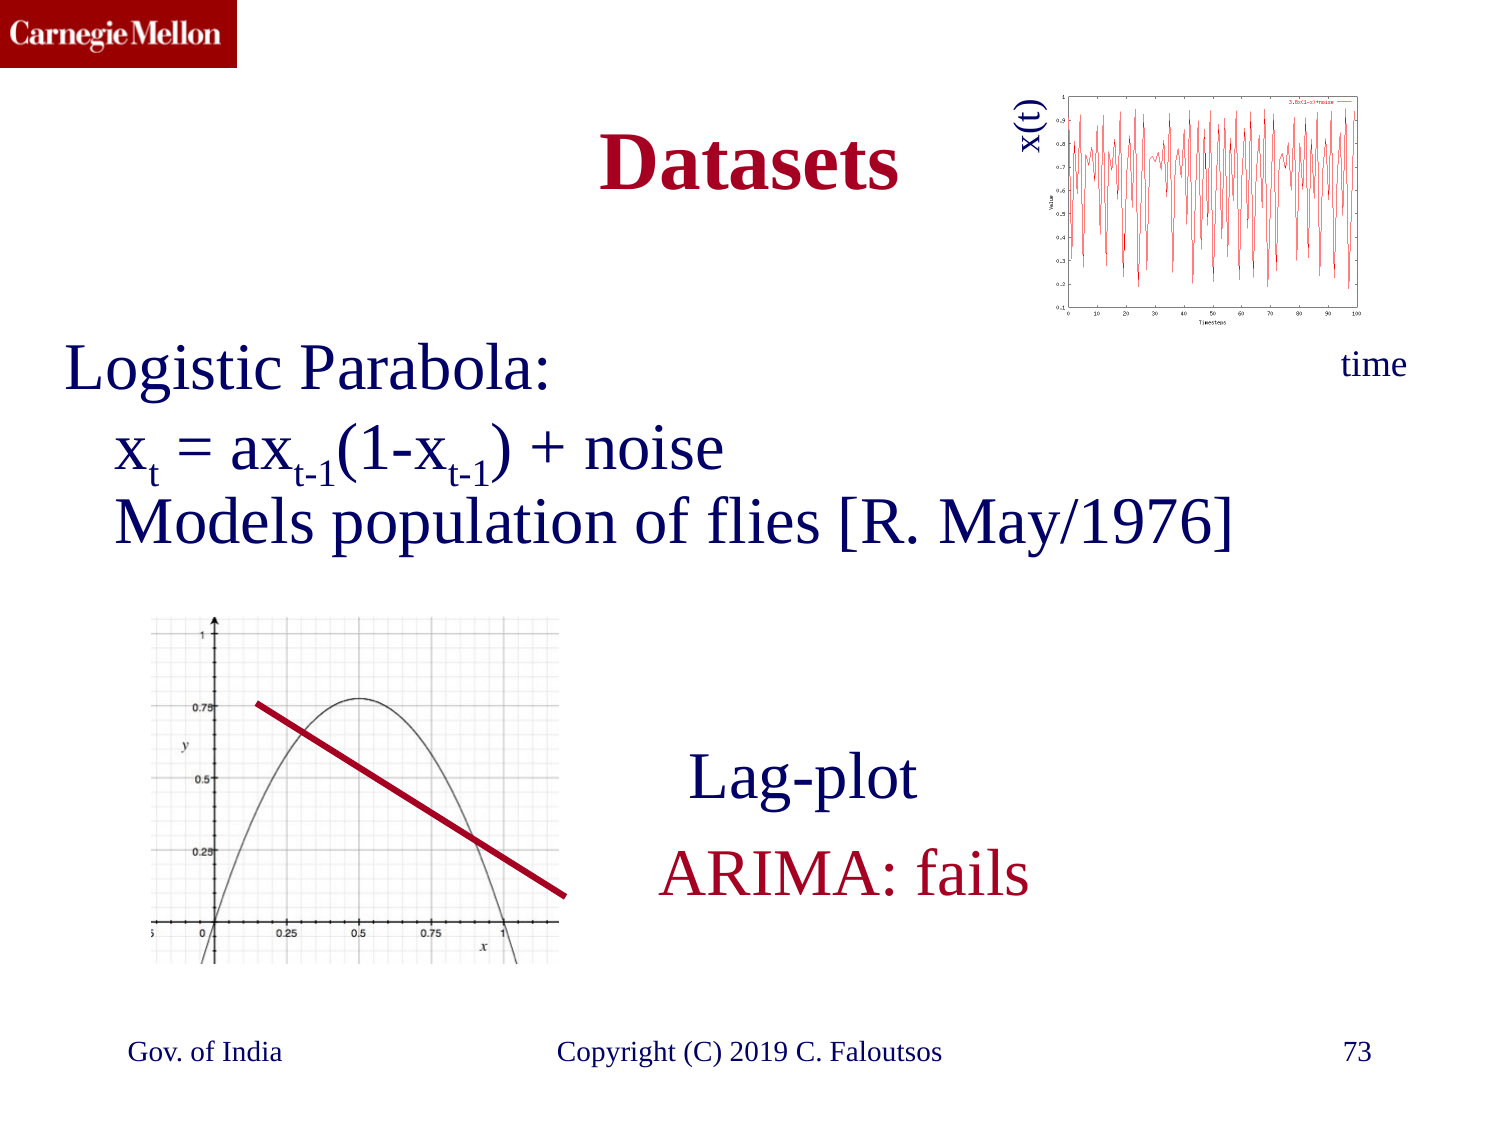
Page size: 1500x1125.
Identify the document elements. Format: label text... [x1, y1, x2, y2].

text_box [984, 77, 1457, 393]
slide_number Gov. of India [112, 1024, 426, 1101]
text_box Lag-plot [673, 724, 934, 820]
slide_number 73 [1074, 1024, 1388, 1101]
picture [151, 615, 559, 964]
footer Copyright (C) 2019 C. Faloutsos [512, 1024, 988, 1101]
picture [0, 0, 237, 68]
text_box Logistic Parabola: xt = axt-1(1-xt-1) + noise Models population of flies [R. May/1976] [50, 324, 1450, 550]
title Datasets [112, 99, 979, 213]
text_box ARIMA: fails [643, 821, 1046, 917]
